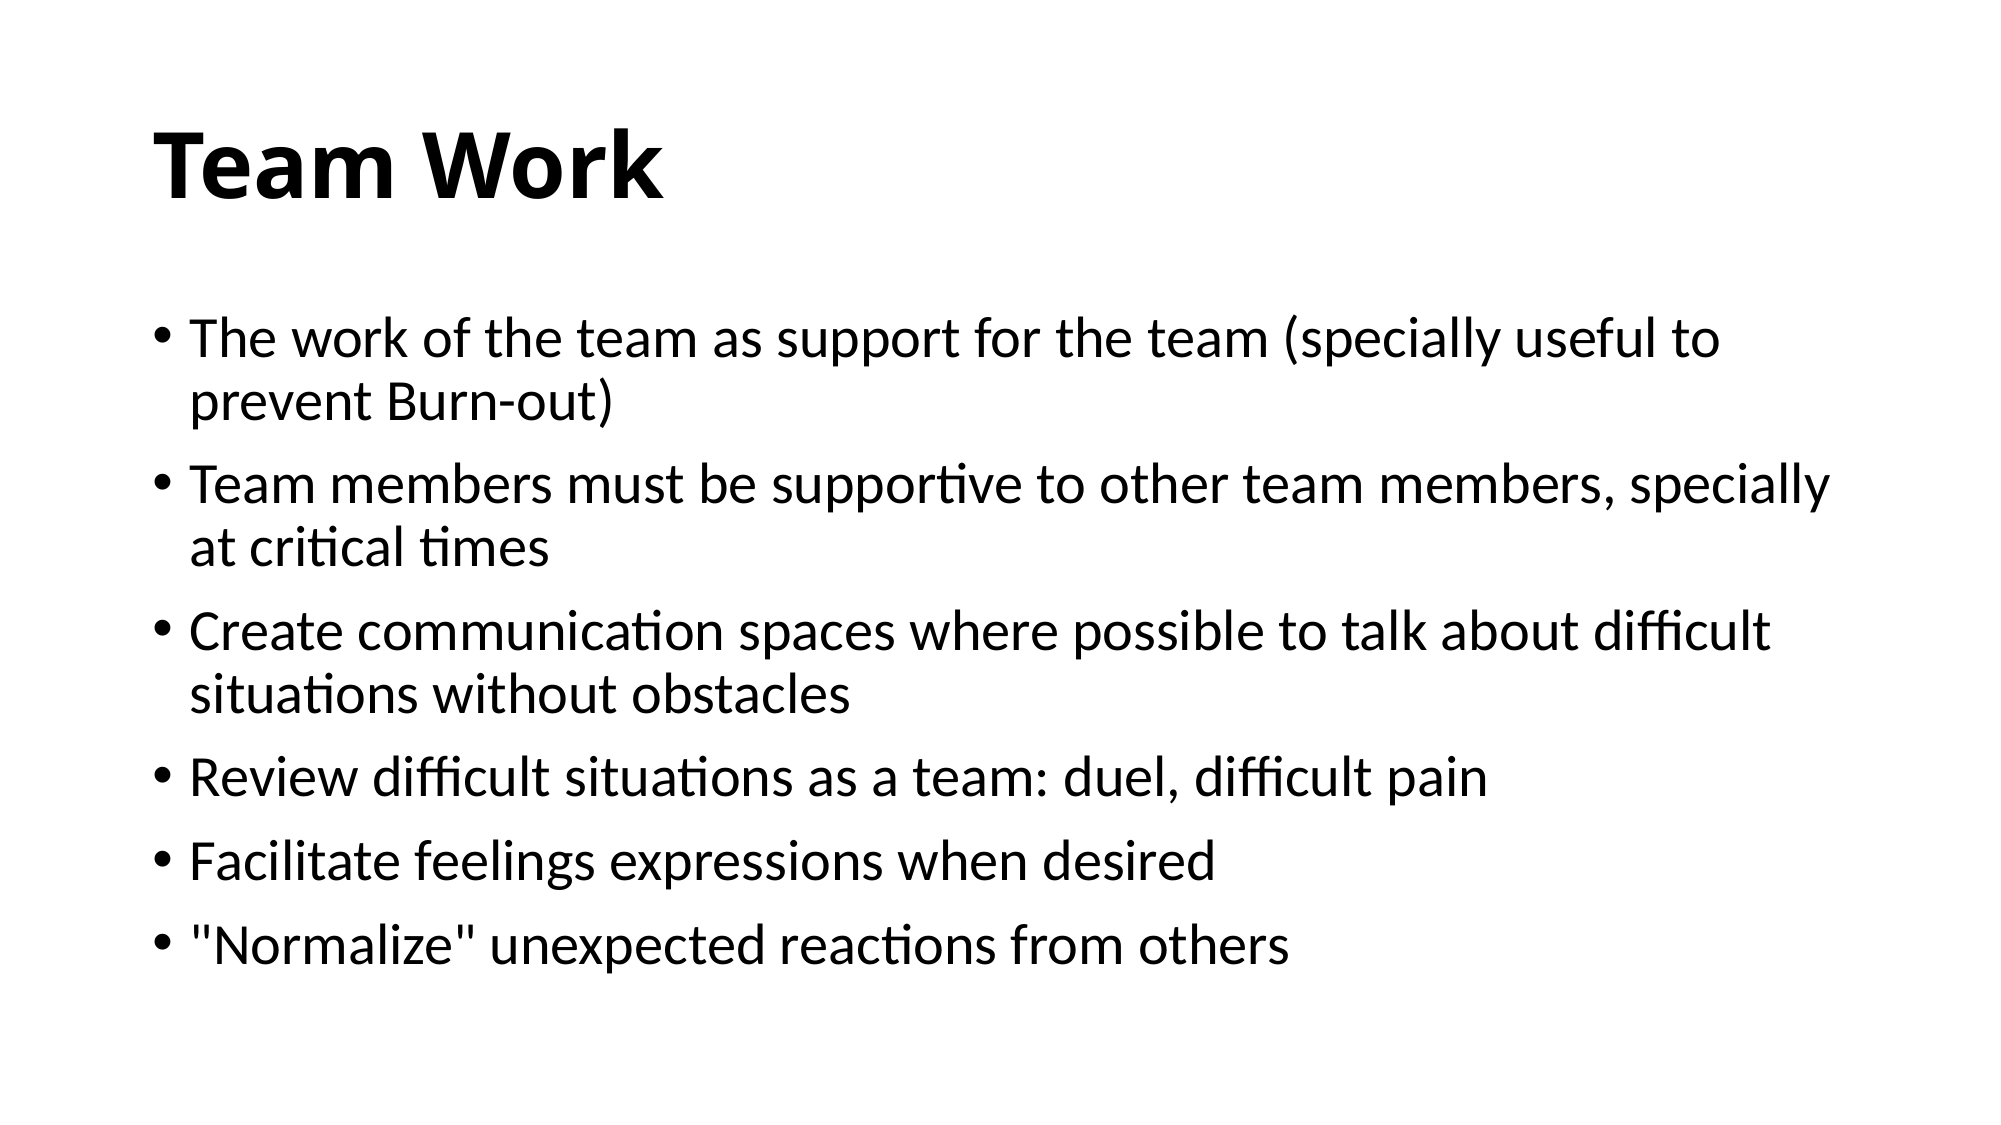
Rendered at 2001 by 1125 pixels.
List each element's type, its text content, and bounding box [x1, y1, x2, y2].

title Team Work [137, 59, 1863, 278]
list The work of the team as support for the team (specially useful to prevent Burn-out) Team members must be supportive to other team members, specially at critical times Create communication spaces where possible to talk about difficult situations without obstacles Review difficult situations as a team: duel, difficult pain Facilitate feelings expressions when desired "Normalize" unexpected reactions from others [137, 299, 1863, 1014]
